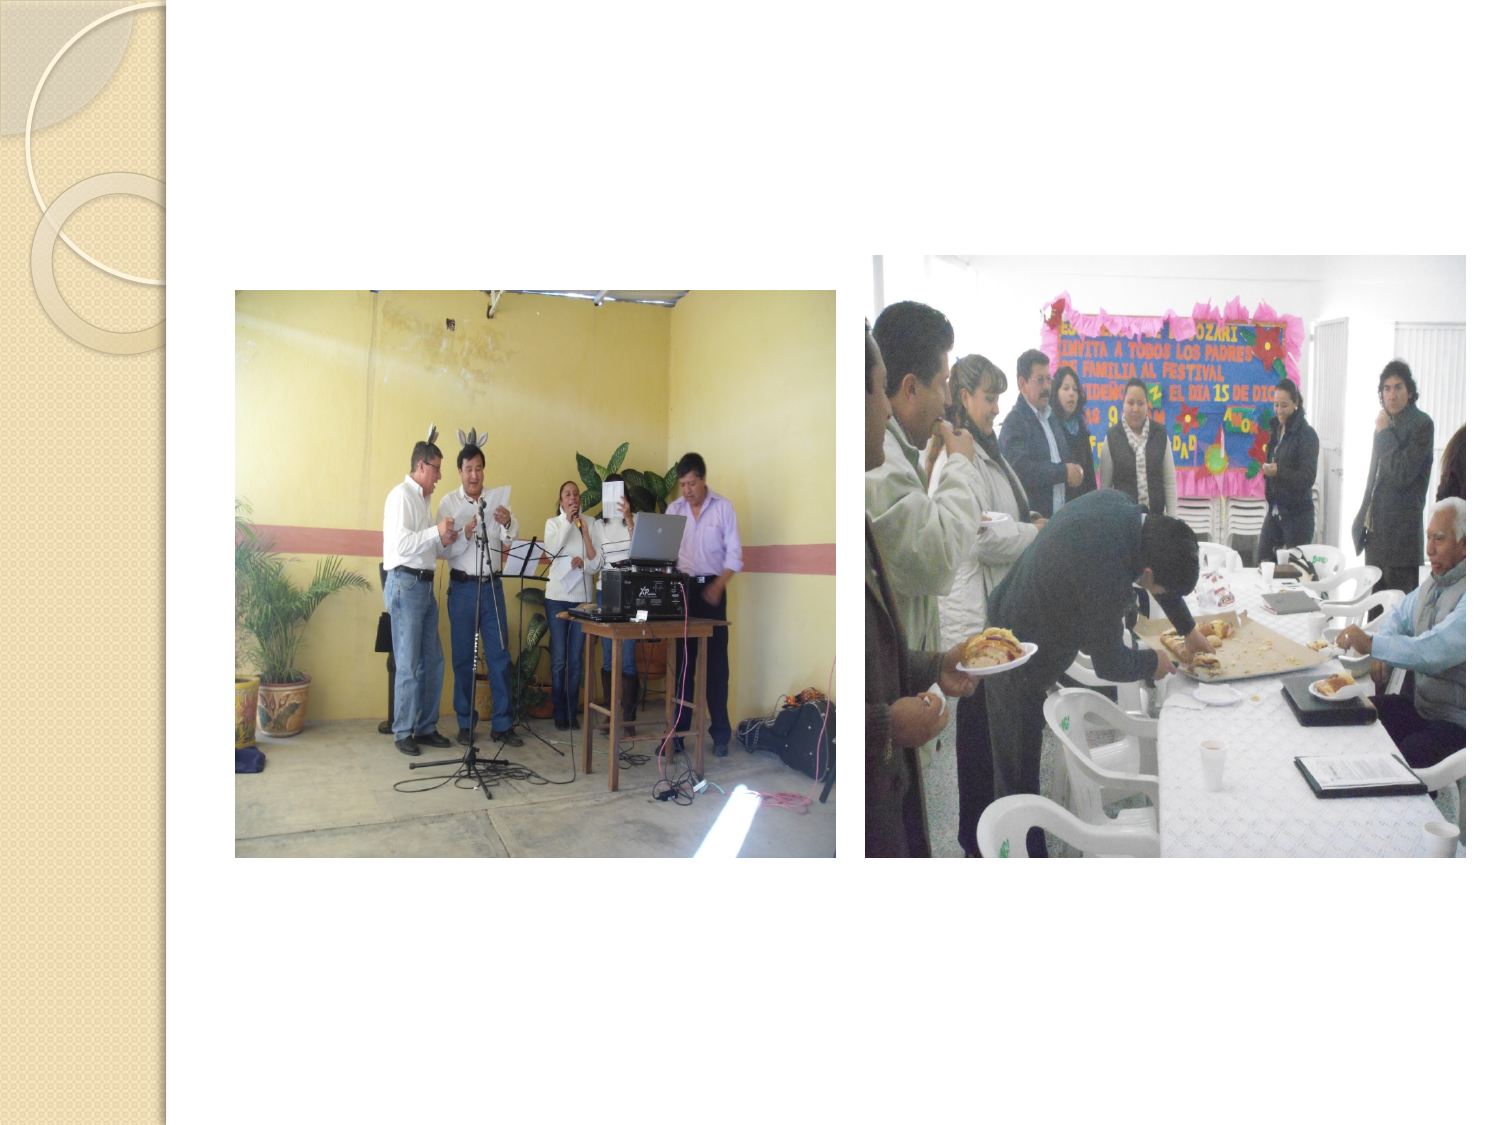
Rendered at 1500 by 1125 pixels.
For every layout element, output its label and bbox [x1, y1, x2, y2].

list [865, 255, 1466, 858]
list [235, 290, 836, 858]
